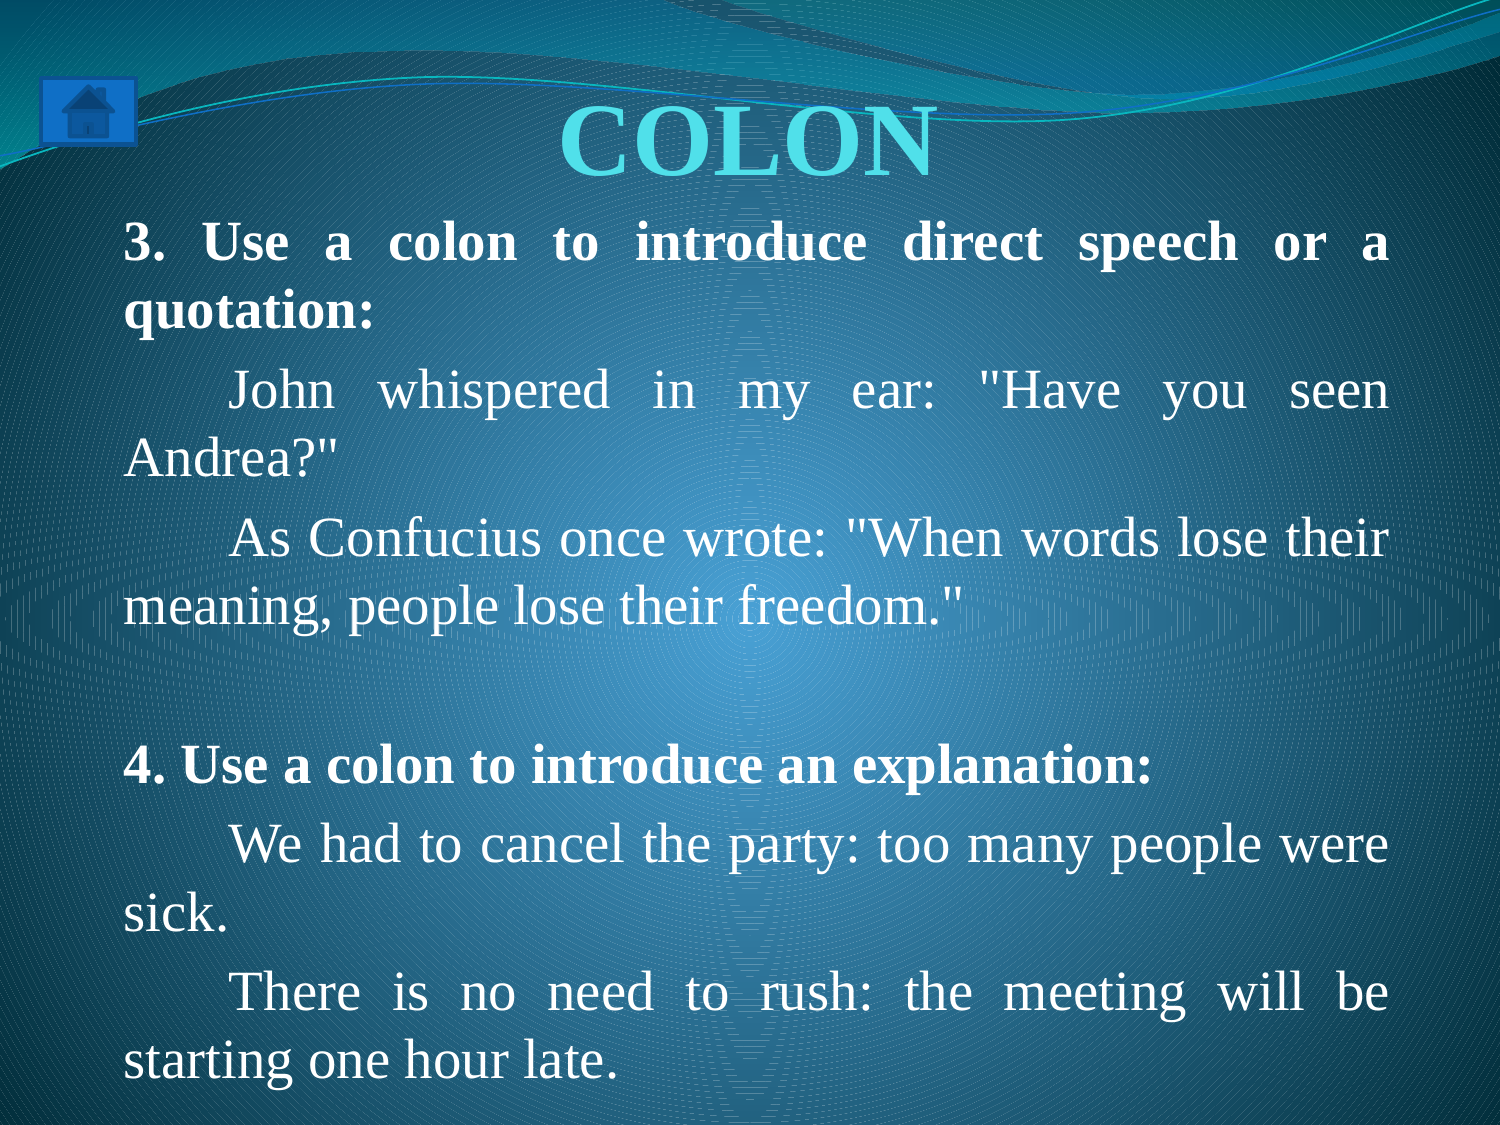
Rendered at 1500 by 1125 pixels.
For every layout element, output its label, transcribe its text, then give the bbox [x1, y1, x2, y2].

text_box [39, 76, 138, 147]
title COLON [112, 26, 1388, 197]
subtitle 3. Use a colon to introduce direct speech or a quotation: John whispered in my ear: "Have you seen Andrea?" As Confucius once wrote: "When words lose their meaning, people lose their freedom." 4. Use a colon to introduce an explanation: We had to cancel the party: too many people were sick. There is no need to rush: the meeting will be starting one hour late. [123, 196, 1400, 1102]
